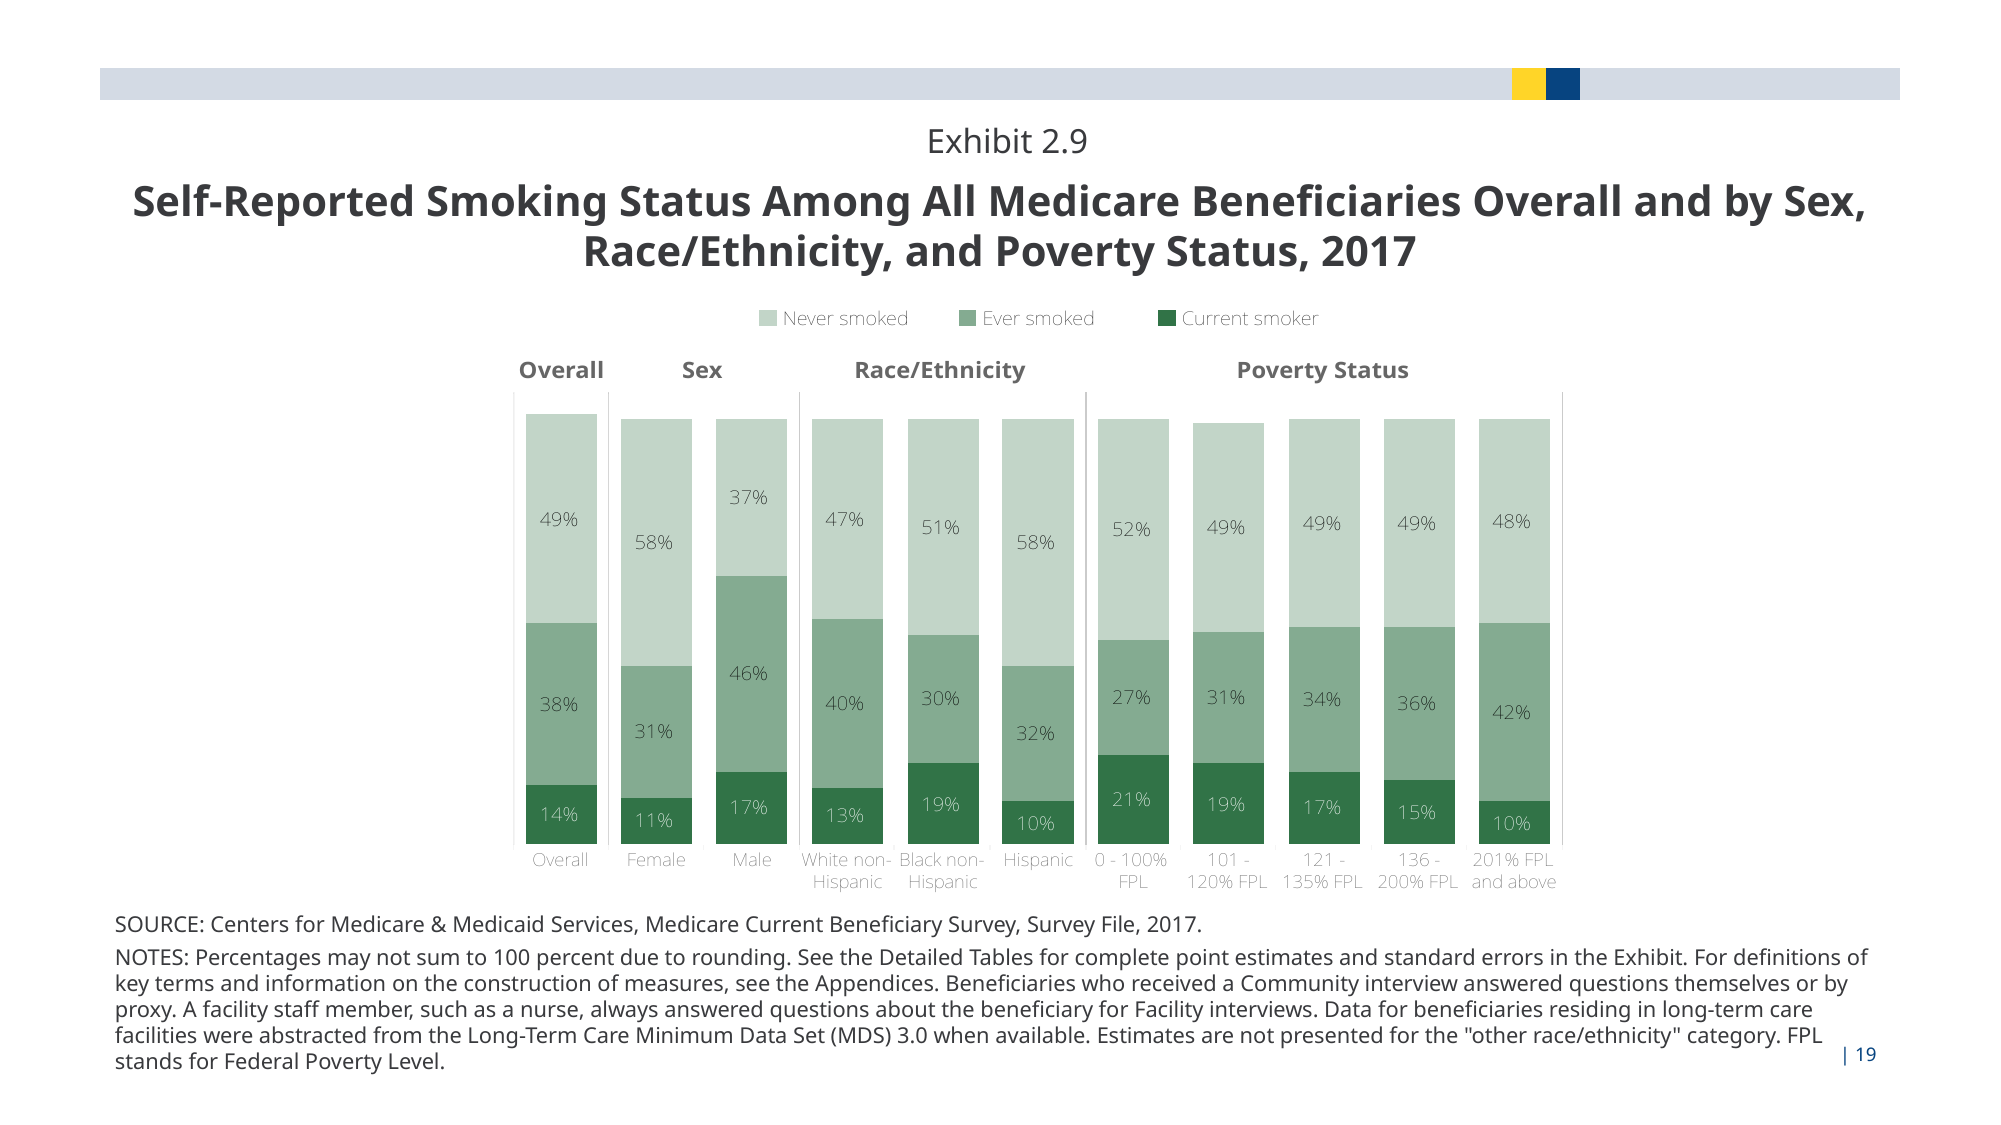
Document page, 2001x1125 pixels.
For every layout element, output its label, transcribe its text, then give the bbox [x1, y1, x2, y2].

title Exhibit 2.9 [99, 112, 1900, 172]
picture [512, 294, 1573, 908]
list Self-Reported Smoking Status Among All Medicare Beneficiaries Overall and by Sex, Race/Ethnicity, and Poverty Status, 2017 [99, 174, 1900, 262]
list SOURCE: Centers for Medicare & Medicaid Services, Medicare Current Beneficiary Survey, Survey File, 2017. NOTES: Percentages may not sum to 100 percent due to rounding. See the Detailed Tables for complete point estimates and standard errors in the Exhibit. For definitions of key terms and information on the construction of measures, see the Appendices. Beneficiaries who received a Community interview answered questions themselves or by proxy. A facility staff member, such as a nurse, always answered questions about the beneficiary for Facility interviews. Data for beneficiaries residing in long-term care facilities were abstracted from the Long-Term Care Minimum Data Set (MDS) 3.0 when available. Estimates are not presented for the "other race/ethnicity" category. FPL stands for Federal Poverty Level. [99, 903, 1900, 1100]
